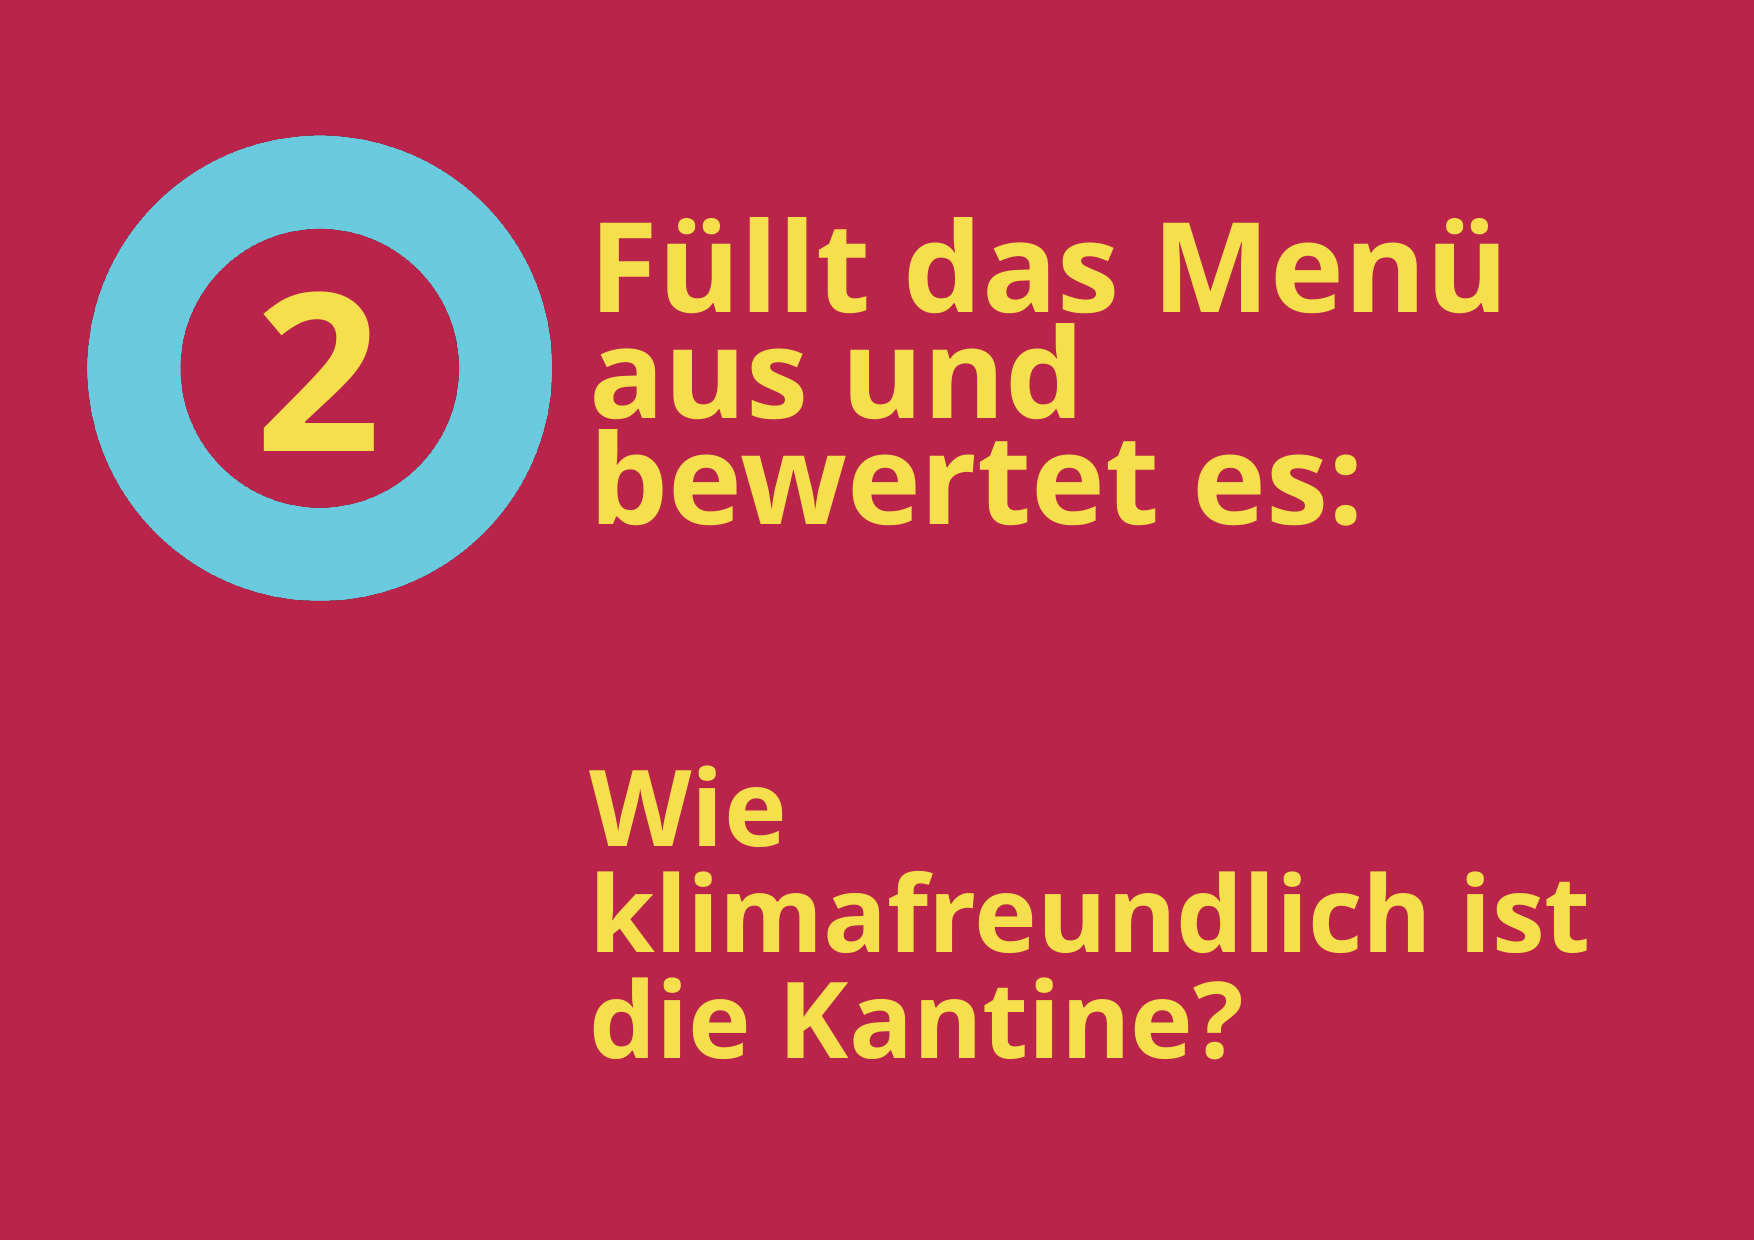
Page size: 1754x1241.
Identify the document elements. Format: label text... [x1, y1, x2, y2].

text_box Füllt das Menü aus und bewertet es: Wie klimafreundlich ist die Kantine? [574, 223, 1667, 1088]
picture [87, 135, 552, 601]
